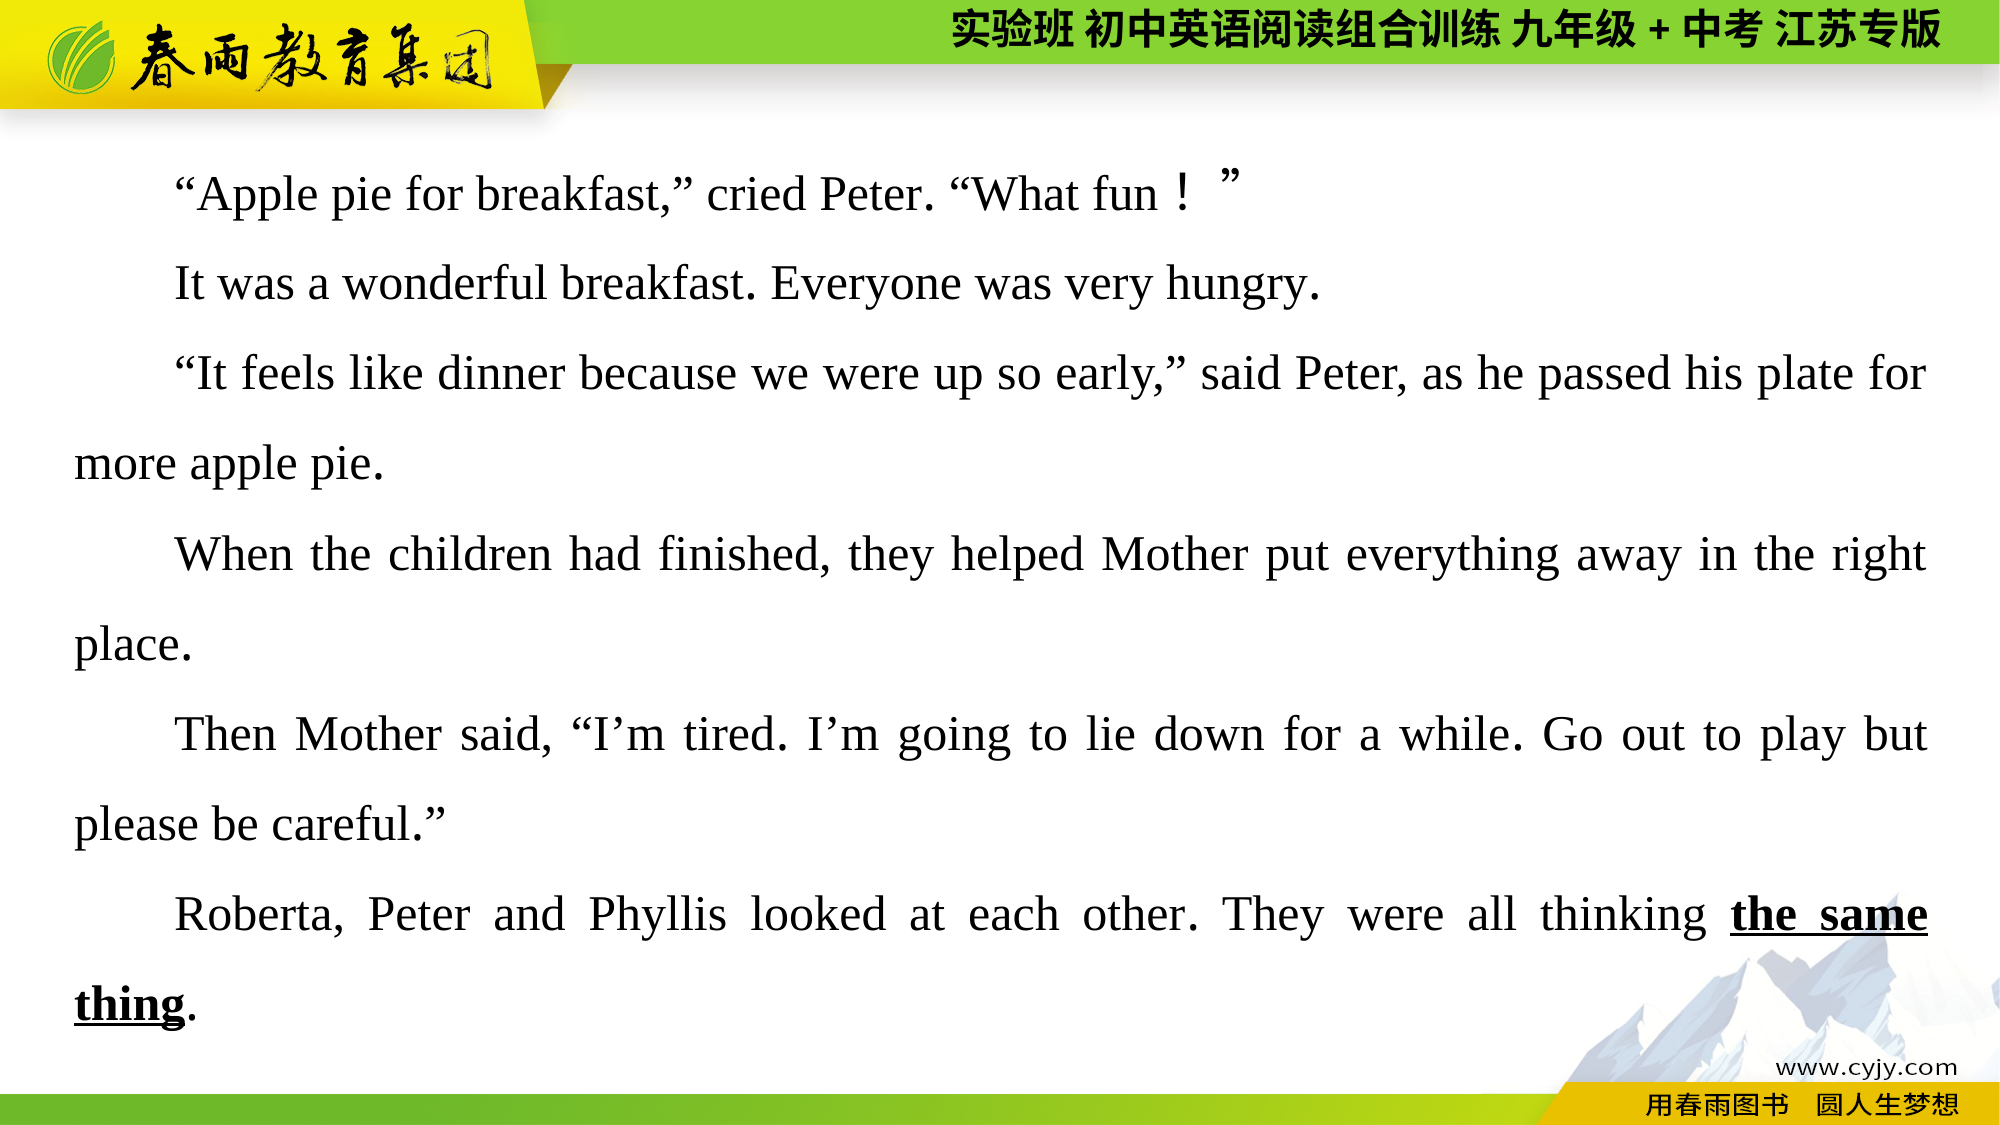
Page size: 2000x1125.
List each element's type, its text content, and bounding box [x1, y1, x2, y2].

list “Apple pie for breakfast,” cried Peter. “What fun！” It was a wonderful breakfast. Everyone was very hungry. “It feels like dinner because we were up so early,” said Peter, as he passed his plate for more apple pie. When the children had finished, they helped Mother put everything away in the right place. Then Mother said, “I’m tired. I’m going to lie down for a while. Go out to play but please be careful.” Roberta, Peter and Phyllis looked at each other. They were all thinking the same thing. [59, 122, 1944, 1047]
picture [0, 0, 2000, 1125]
